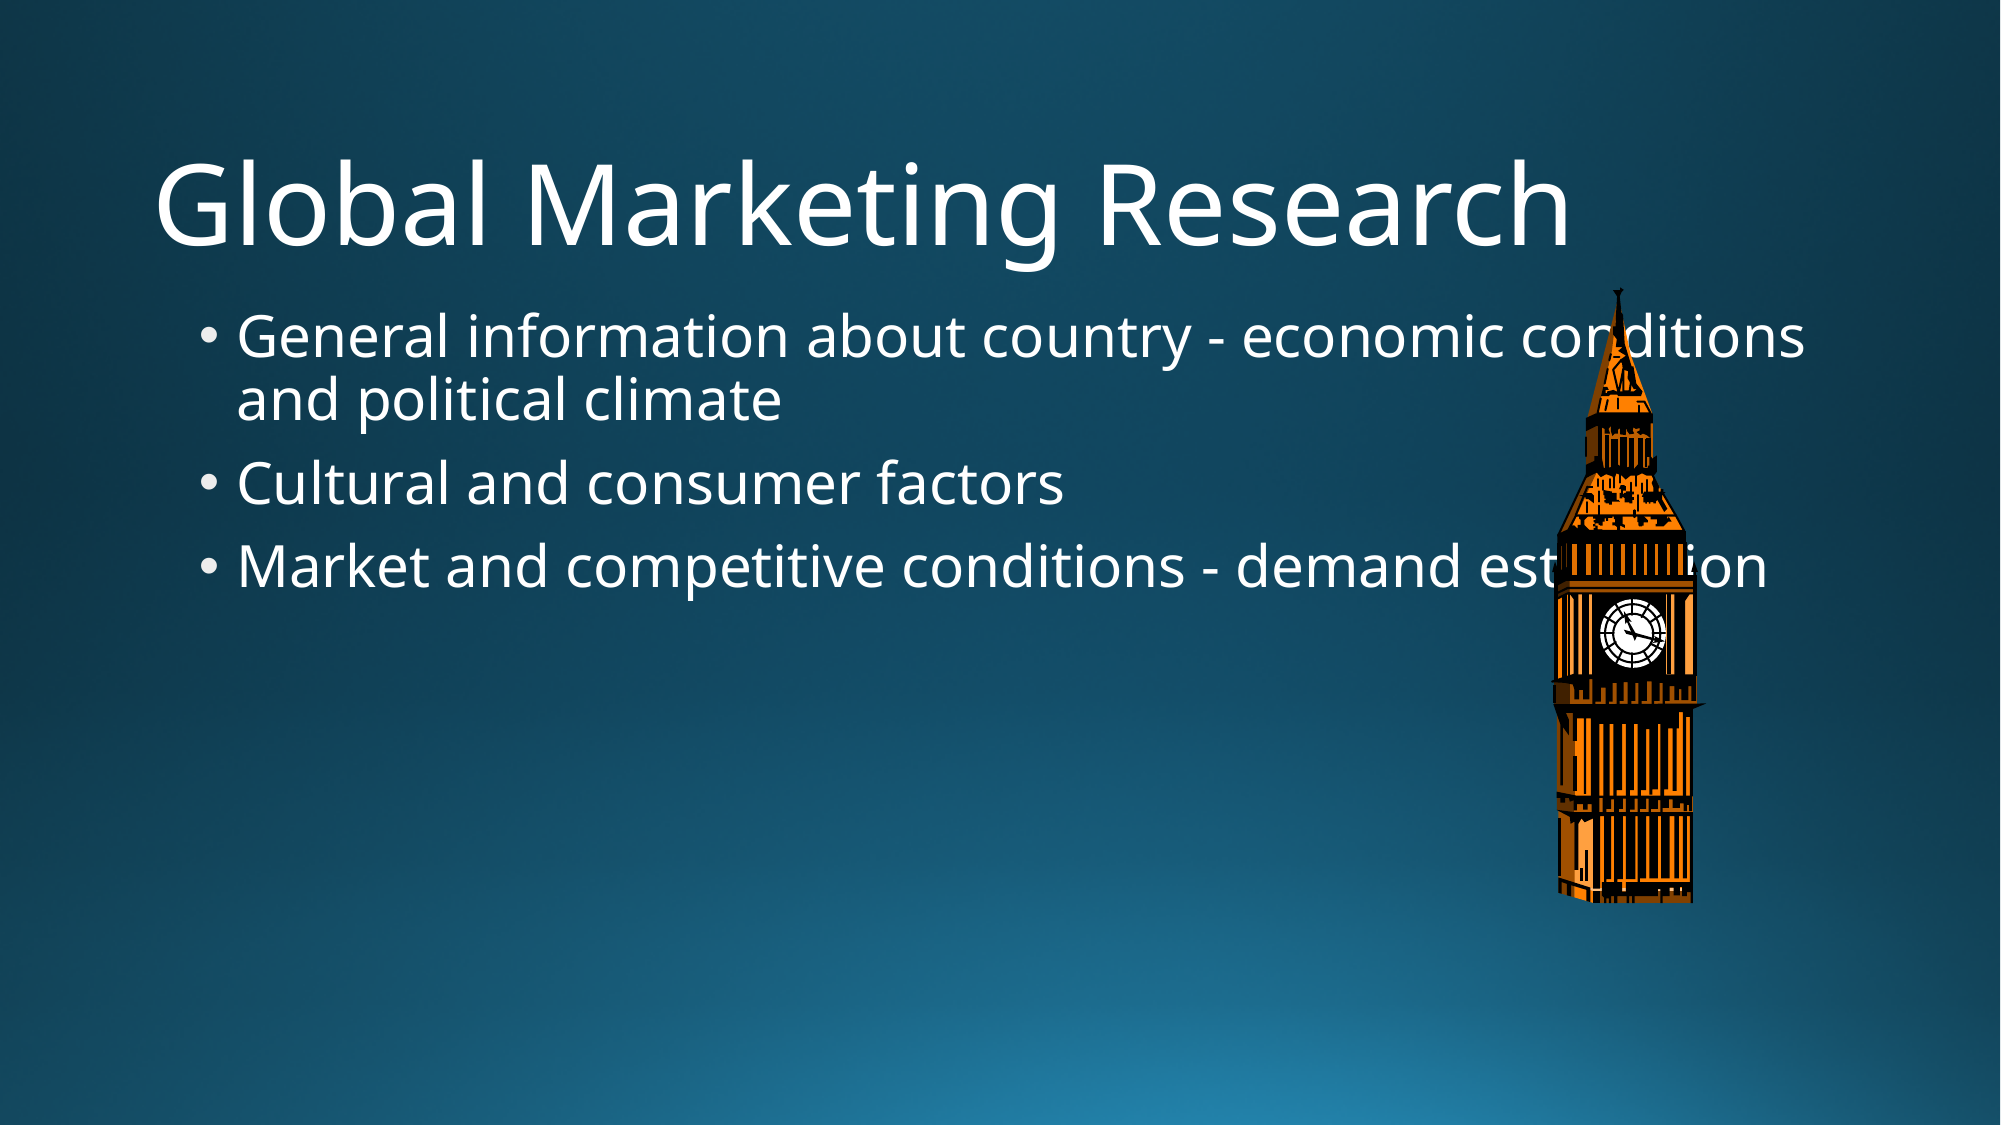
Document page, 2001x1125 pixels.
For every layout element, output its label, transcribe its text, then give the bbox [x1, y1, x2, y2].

title Global Marketing Research [137, 59, 1863, 278]
list General information about country - economic conditions and political climate Cultural and consumer factors Market and competitive conditions - demand estimation [183, 299, 1863, 1014]
picture [0, 0, 2001, 1125]
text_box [1549, 287, 1707, 904]
